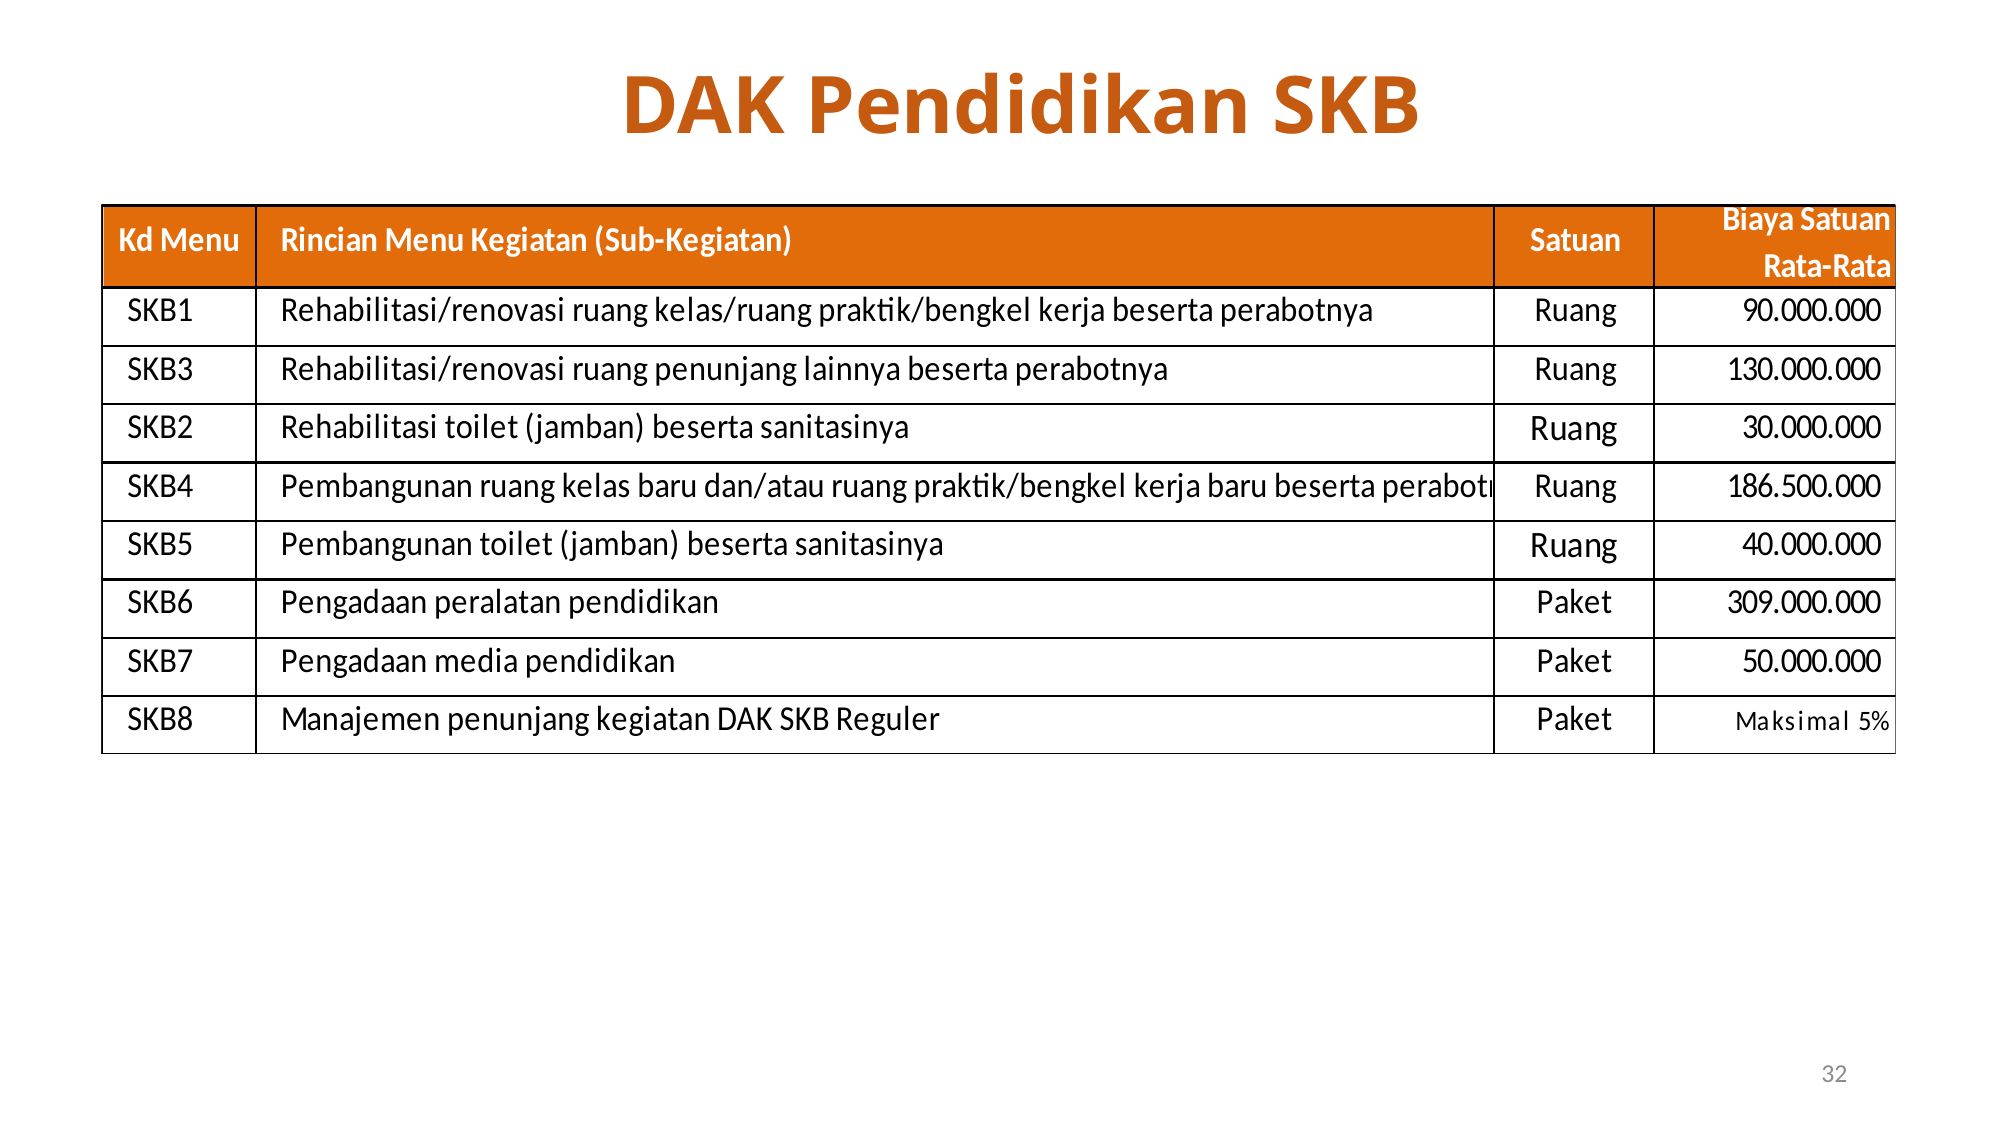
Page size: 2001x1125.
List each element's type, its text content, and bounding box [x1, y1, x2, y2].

slide_number 32 [1412, 1042, 1863, 1103]
text_box DAK Pendidikan SKB [278, 30, 1764, 187]
picture [101, 204, 1898, 756]
